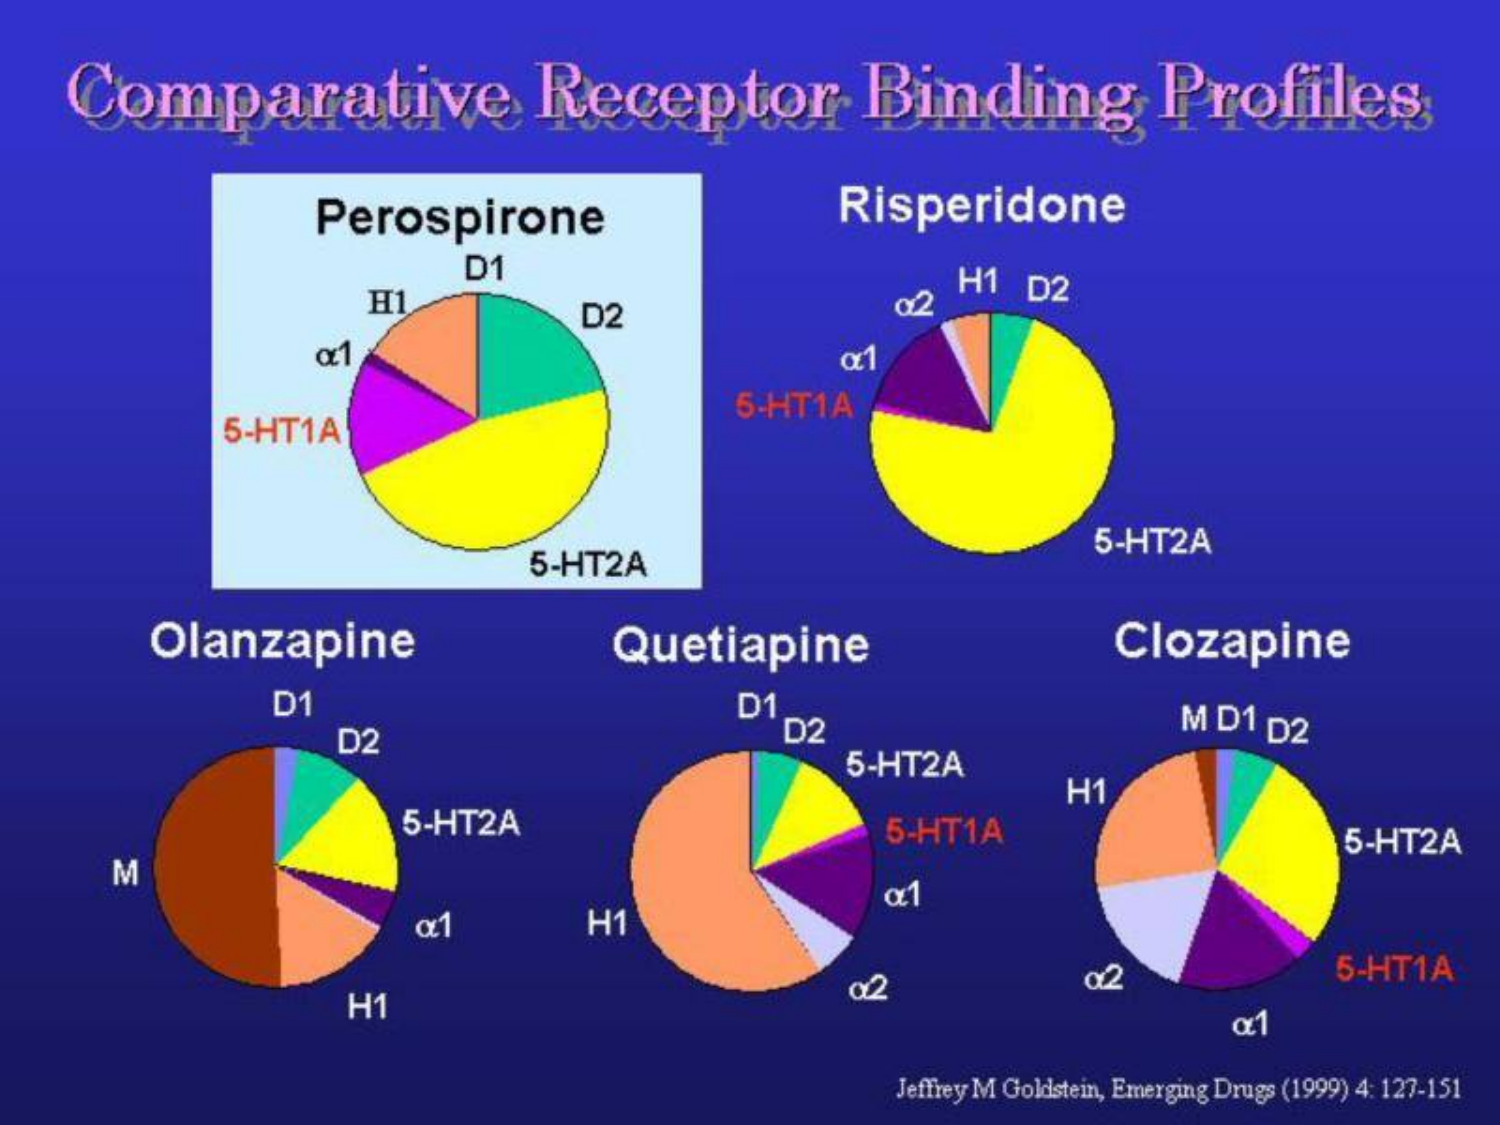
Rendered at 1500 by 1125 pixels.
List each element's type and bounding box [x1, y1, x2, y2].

list [0, 0, 1500, 1125]
